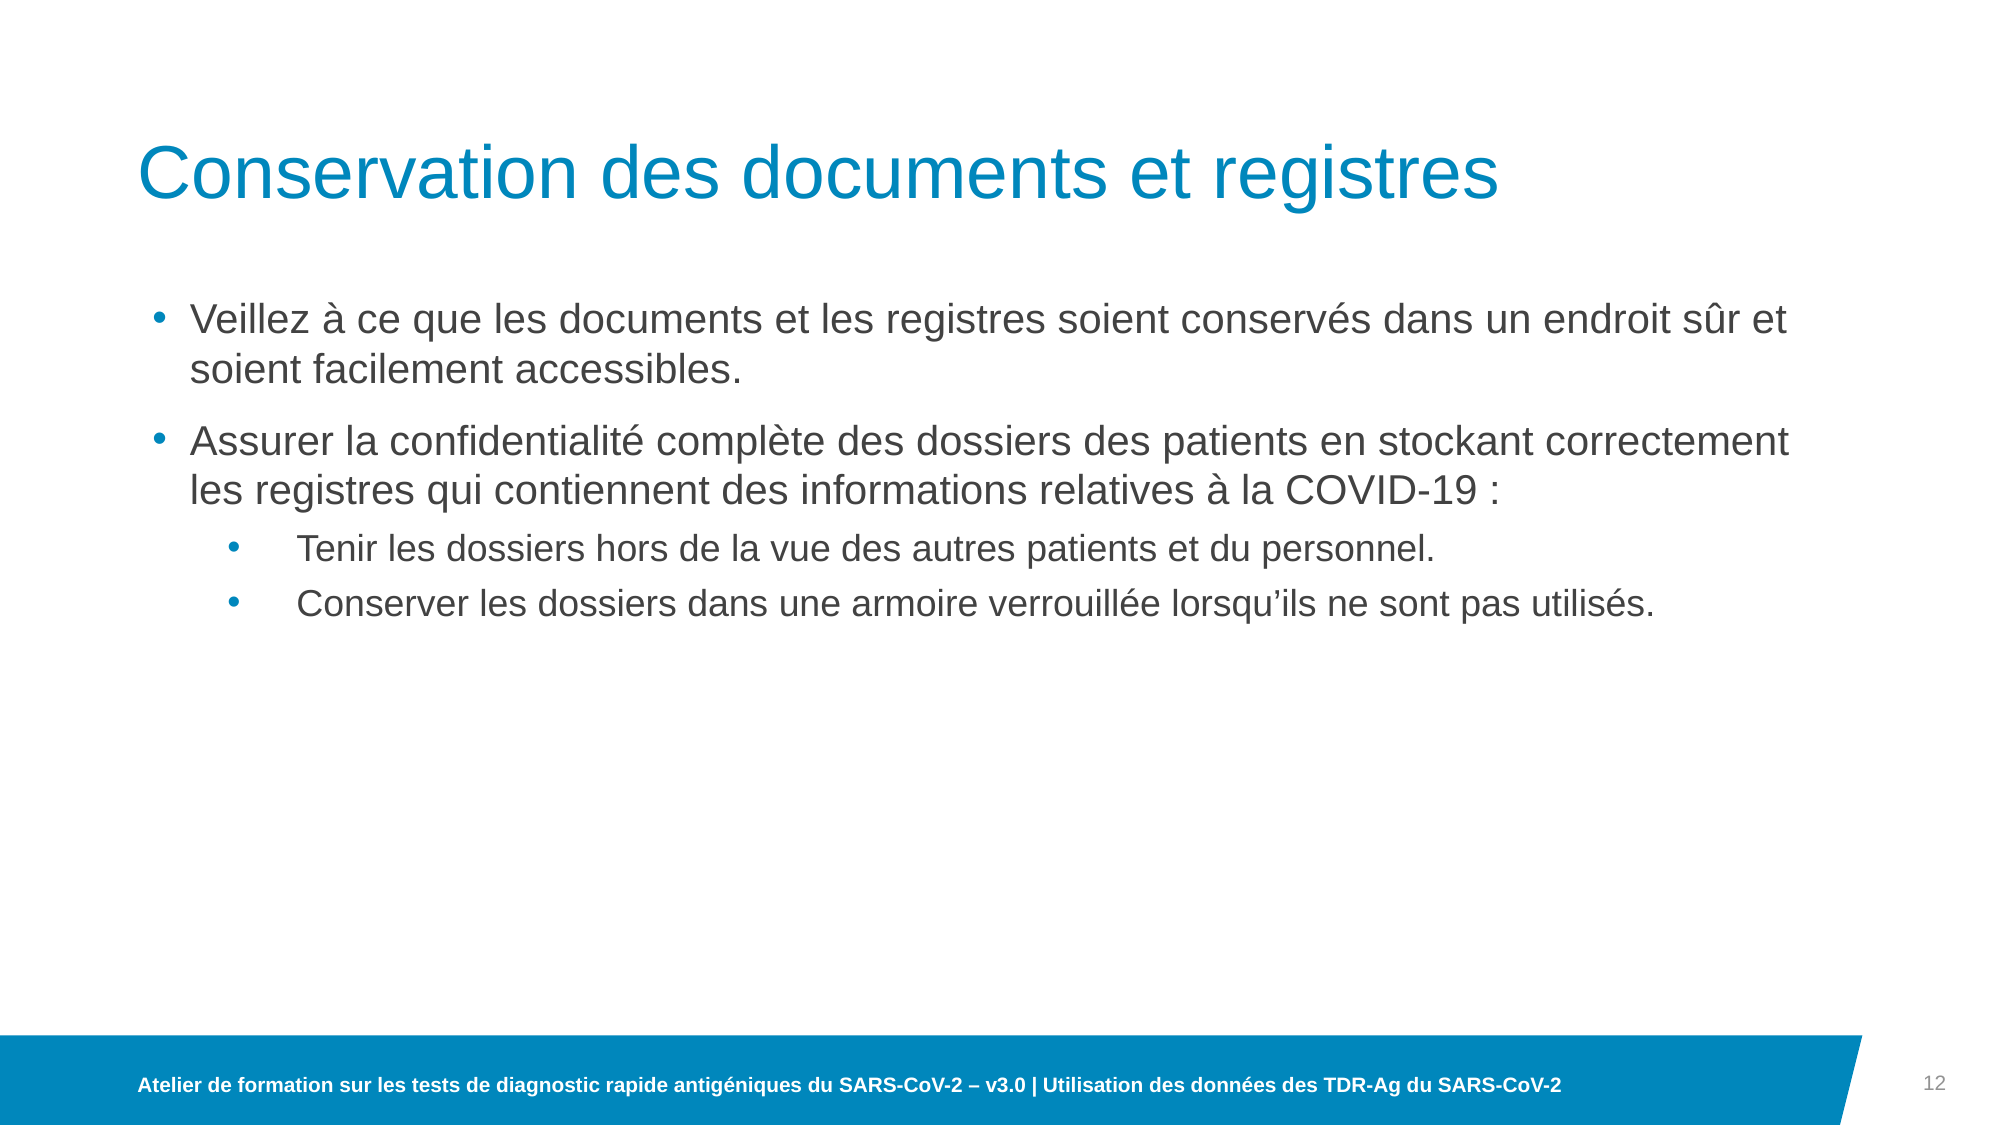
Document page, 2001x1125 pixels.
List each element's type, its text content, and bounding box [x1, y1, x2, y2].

footer Atelier de formation sur les tests de diagnostic rapide antigéniques du SARS-CoV-2 – v3.0 | Utilisation des données des TDR-Ag du SARS-CoV-2 [137, 1042, 1598, 1125]
slide_number 12 [1862, 1035, 1947, 1125]
title Conservation des documents et registres [137, 59, 1863, 215]
list Veillez à ce que les documents et les registres soient conservés dans un endroit sûr et soient facilement accessibles. Assurer la confidentialité complète des dossiers des patients en stockant correctement les registres qui contiennent des informations relatives à la COVID-19 : Tenir les dossiers hors de la vue des autres patients et du personnel. Conserver les dossiers dans une armoire verrouillée lorsqu’ils ne sont pas utilisés. [137, 284, 1863, 1014]
